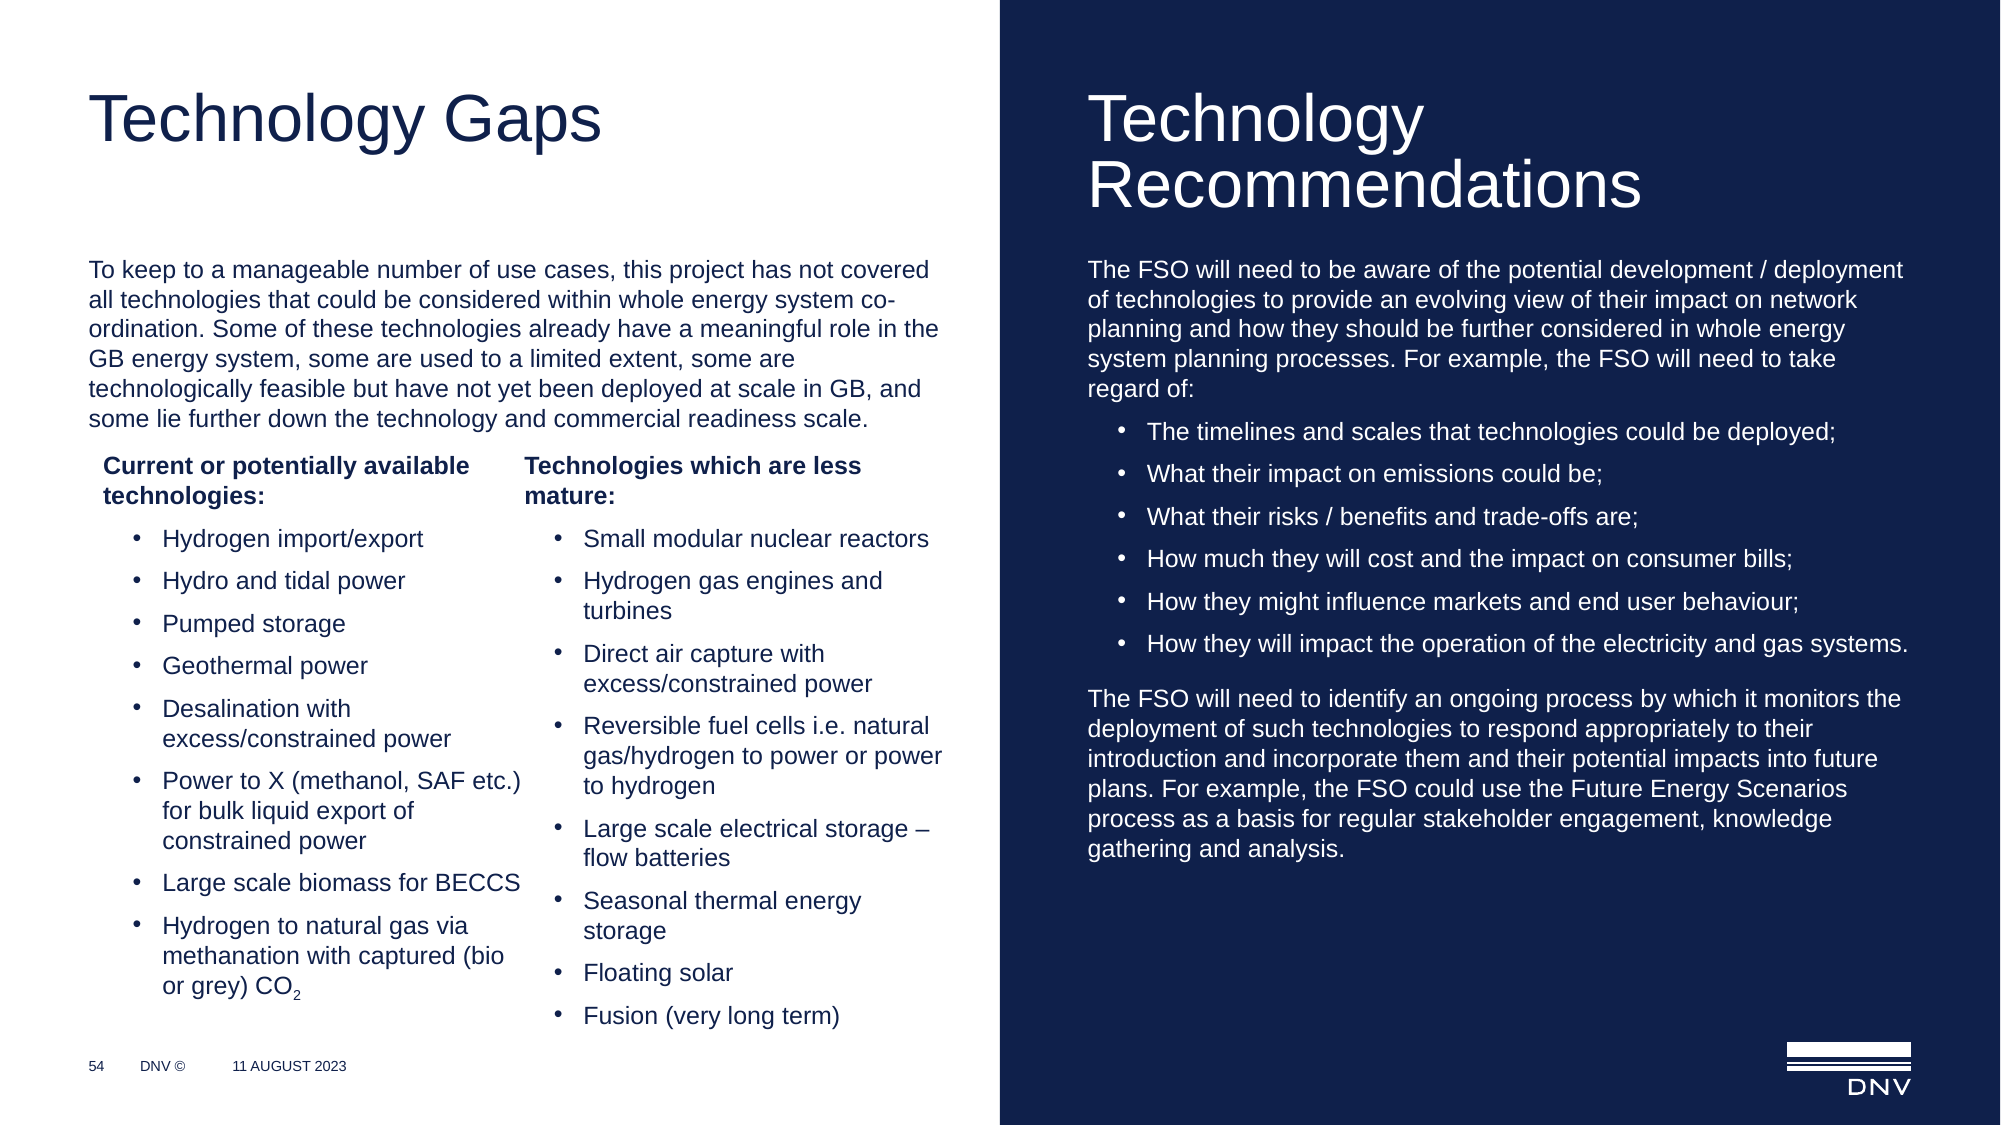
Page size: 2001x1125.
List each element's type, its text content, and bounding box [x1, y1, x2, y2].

list The FSO will need to be aware of the potential development / deployment of technologies to provide an evolving view of their impact on network planning and how they should be further considered in whole energy system planning processes. For example, the FSO will need to take regard of: The timelines and scales that technologies could be deployed; What their impact on emissions could be; What their risks / benefits and trade-offs are; How much they will cost and the impact on consumer bills; How they might influence markets and end user behaviour; How they will impact the operation of the electricity and gas systems. The FSO will need to identify an ongoing process by which it monitors the deployment of such technologies to respond appropriately to their introduction and incorporate them and their potential impacts into future plans. For example, the FSO could use the Future Energy Scenarios process as a basis for regular stakeholder engagement, knowledge gathering and analysis. [1087, 253, 1911, 1014]
title Technology Gaps [88, 88, 912, 185]
list Technology Recommendations [1087, 88, 1911, 243]
text_box Current or potentially available technologies: Hydrogen import/export Hydro and tidal power Pumped storage Geothermal power Desalination with excess/constrained power Power to X (methanol, SAF etc.) for bulk liquid export of constrained power Large scale biomass for BECCS Hydrogen to natural gas via methanation with captured (bio or grey) CO2 Technologies which are less mature: Small modular nuclear reactors Hydrogen gas engines and turbines Direct air capture with excess/constrained power Reversible fuel cells i.e. natural gas/hydrogen to power or power to hydrogen Large scale electrical storage – flow batteries Seasonal thermal energy storage Floating solar Fusion (very long term) [88, 442, 961, 1125]
list To keep to a manageable number of use cases, this project has not covered all technologies that could be considered within whole energy system co-ordination. Some of these technologies already have a meaningful role in the GB energy system, some are used to a limited extent, some are technologically feasible but have not yet been deployed at scale in GB, and some lie further down the technology and commercial readiness scale. [88, 253, 961, 442]
